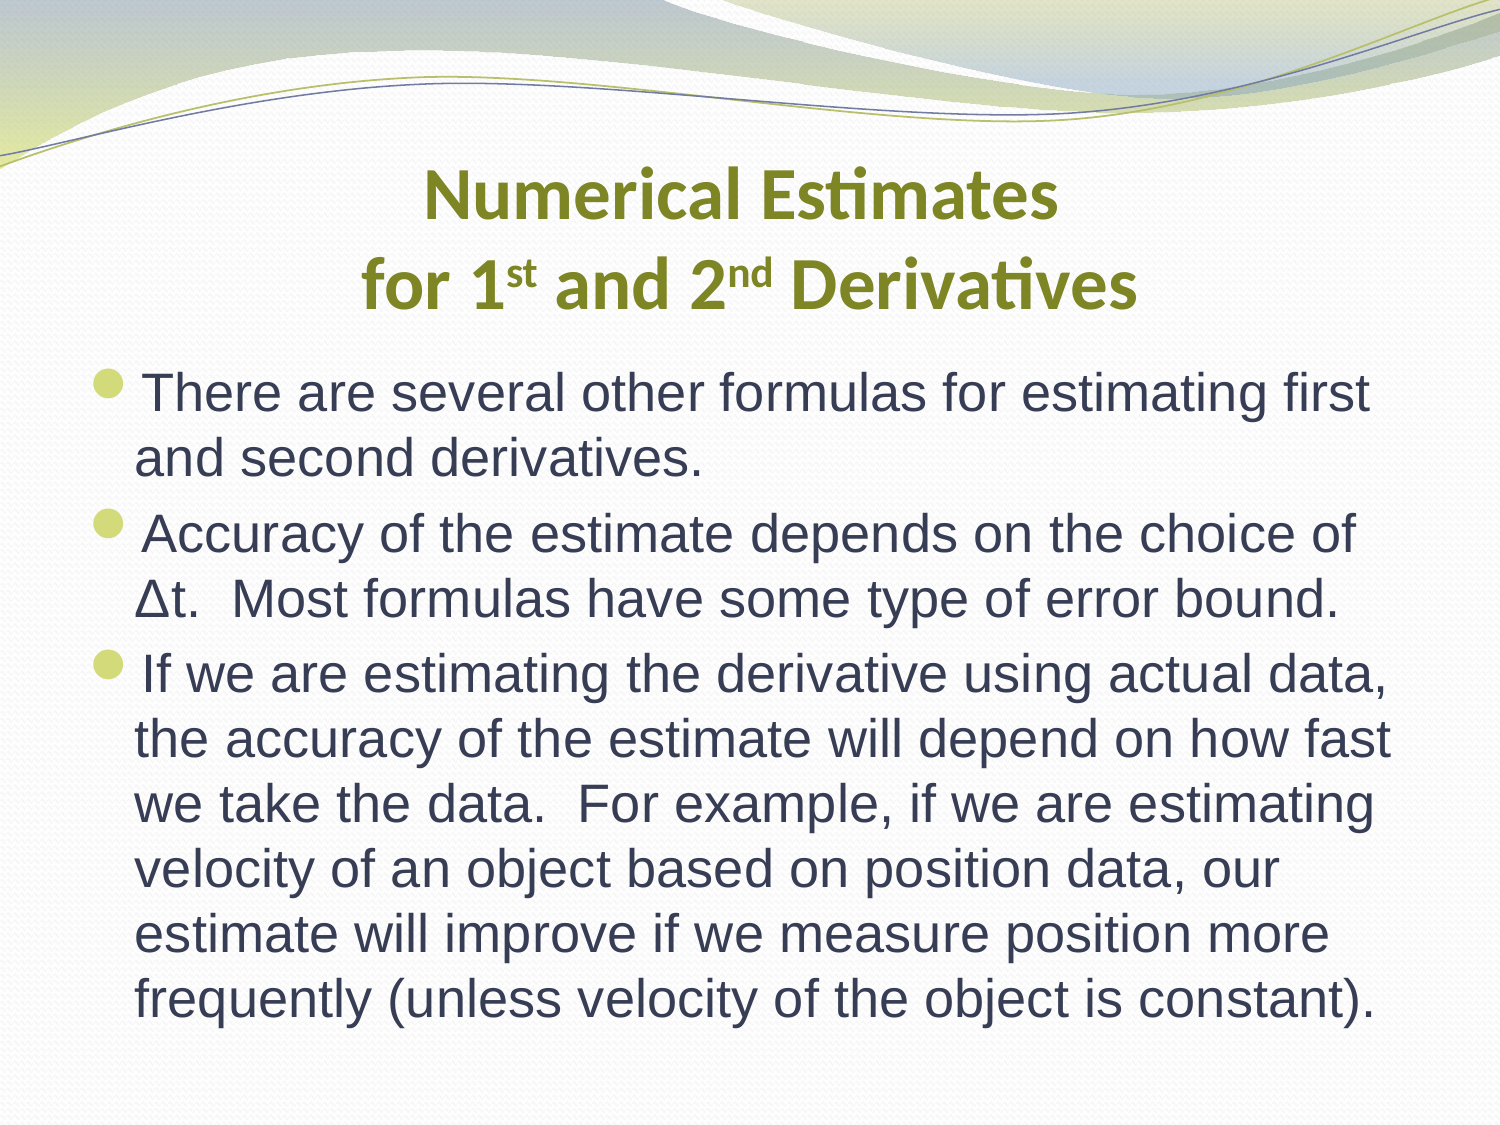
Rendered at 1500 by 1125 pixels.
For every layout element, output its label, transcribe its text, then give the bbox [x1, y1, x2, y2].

title Numerical Estimates for 1st and 2nd Derivatives [75, 137, 1425, 325]
list There are several other formulas for estimating first and second derivatives. Accuracy of the estimate depends on the choice of Δt. Most formulas have some type of error bound. If we are estimating the derivative using actual data, the accuracy of the estimate will depend on how fast we take the data. For example, if we are estimating velocity of an object based on position data, our estimate will improve if we measure position more frequently (unless velocity of the object is constant). [75, 350, 1425, 1070]
